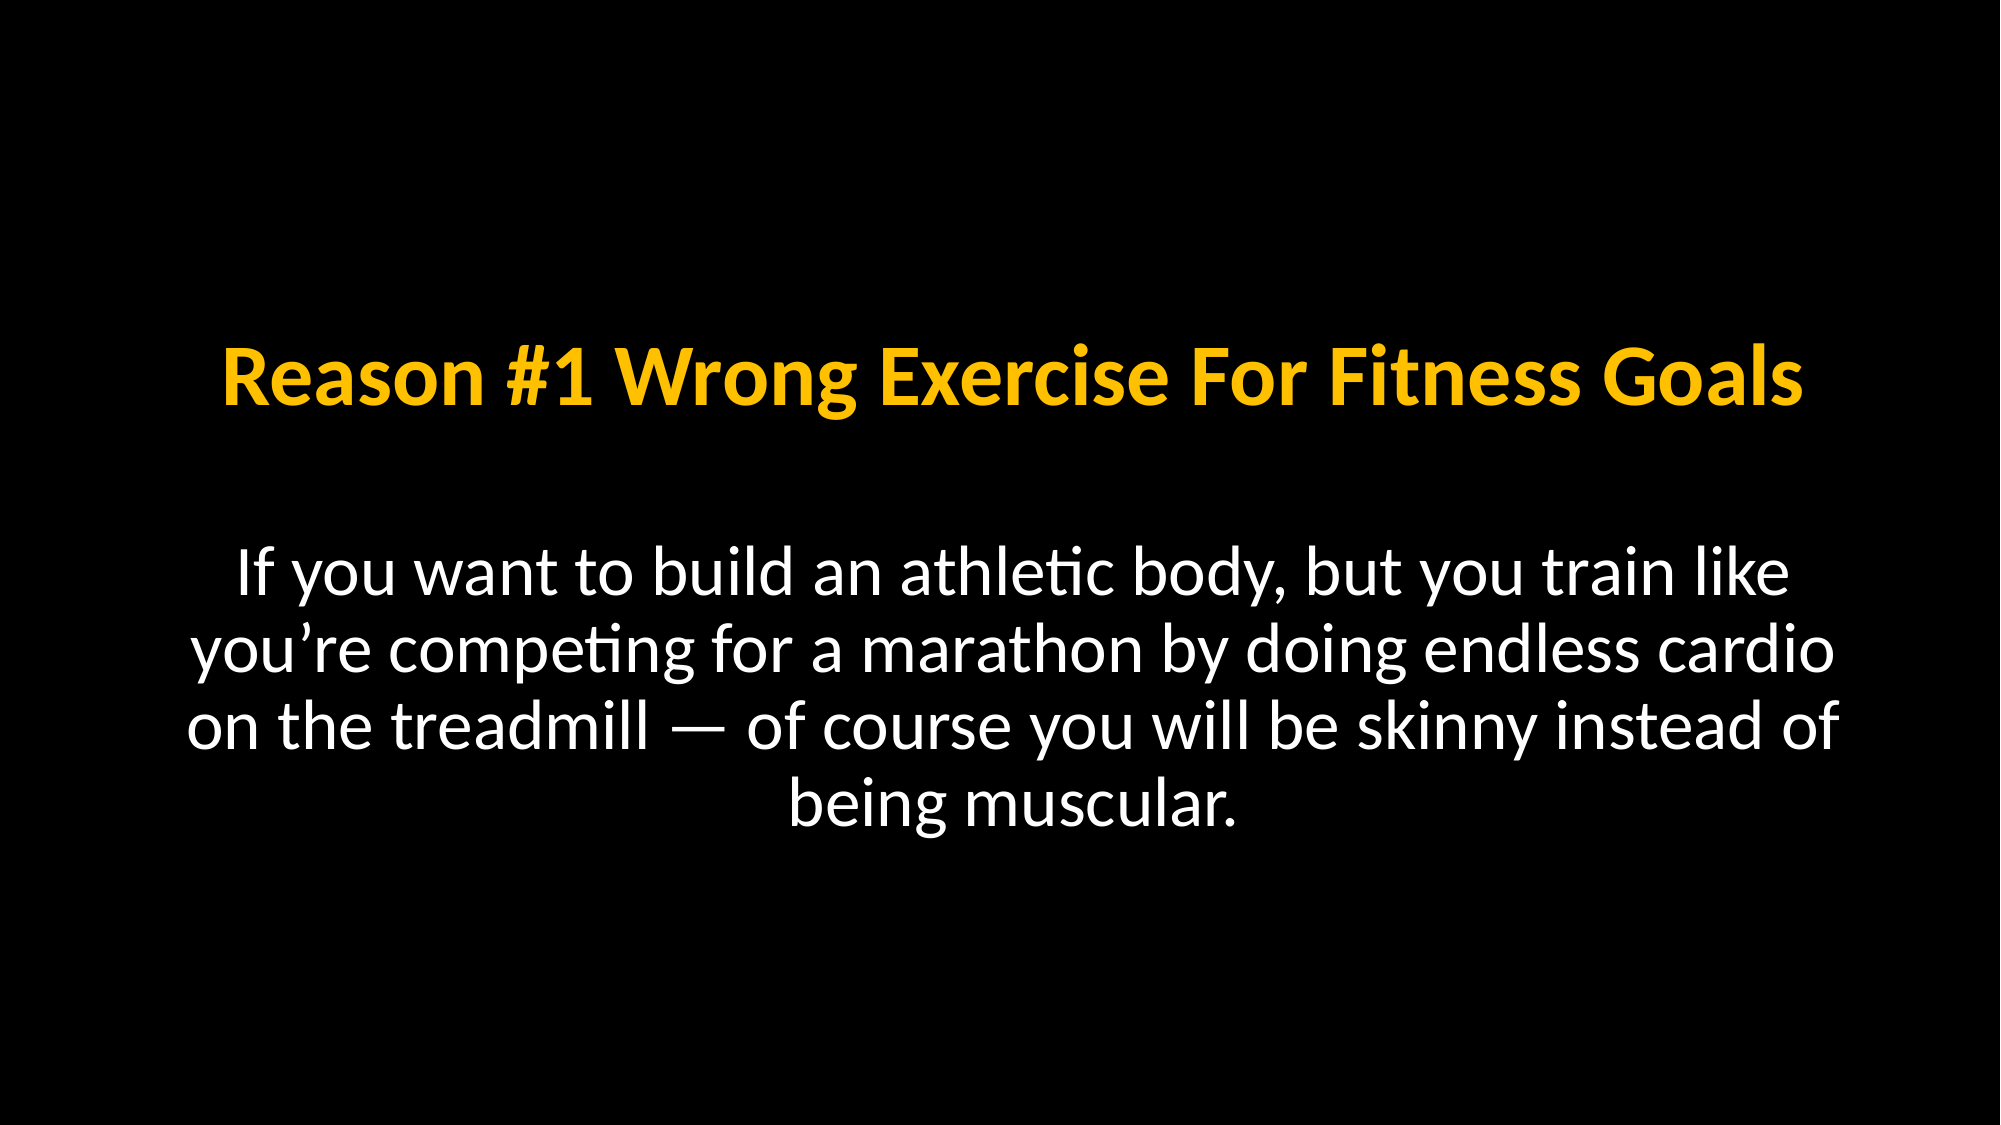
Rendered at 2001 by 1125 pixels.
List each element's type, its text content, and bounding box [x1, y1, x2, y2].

list Reason #1 Wrong Exercise For Fitness Goals If you want to build an athletic body, but you train like you’re competing for a marathon by doing endless cardio on the treadmill — of course you will be skinny instead of being muscular. [151, 322, 1877, 853]
